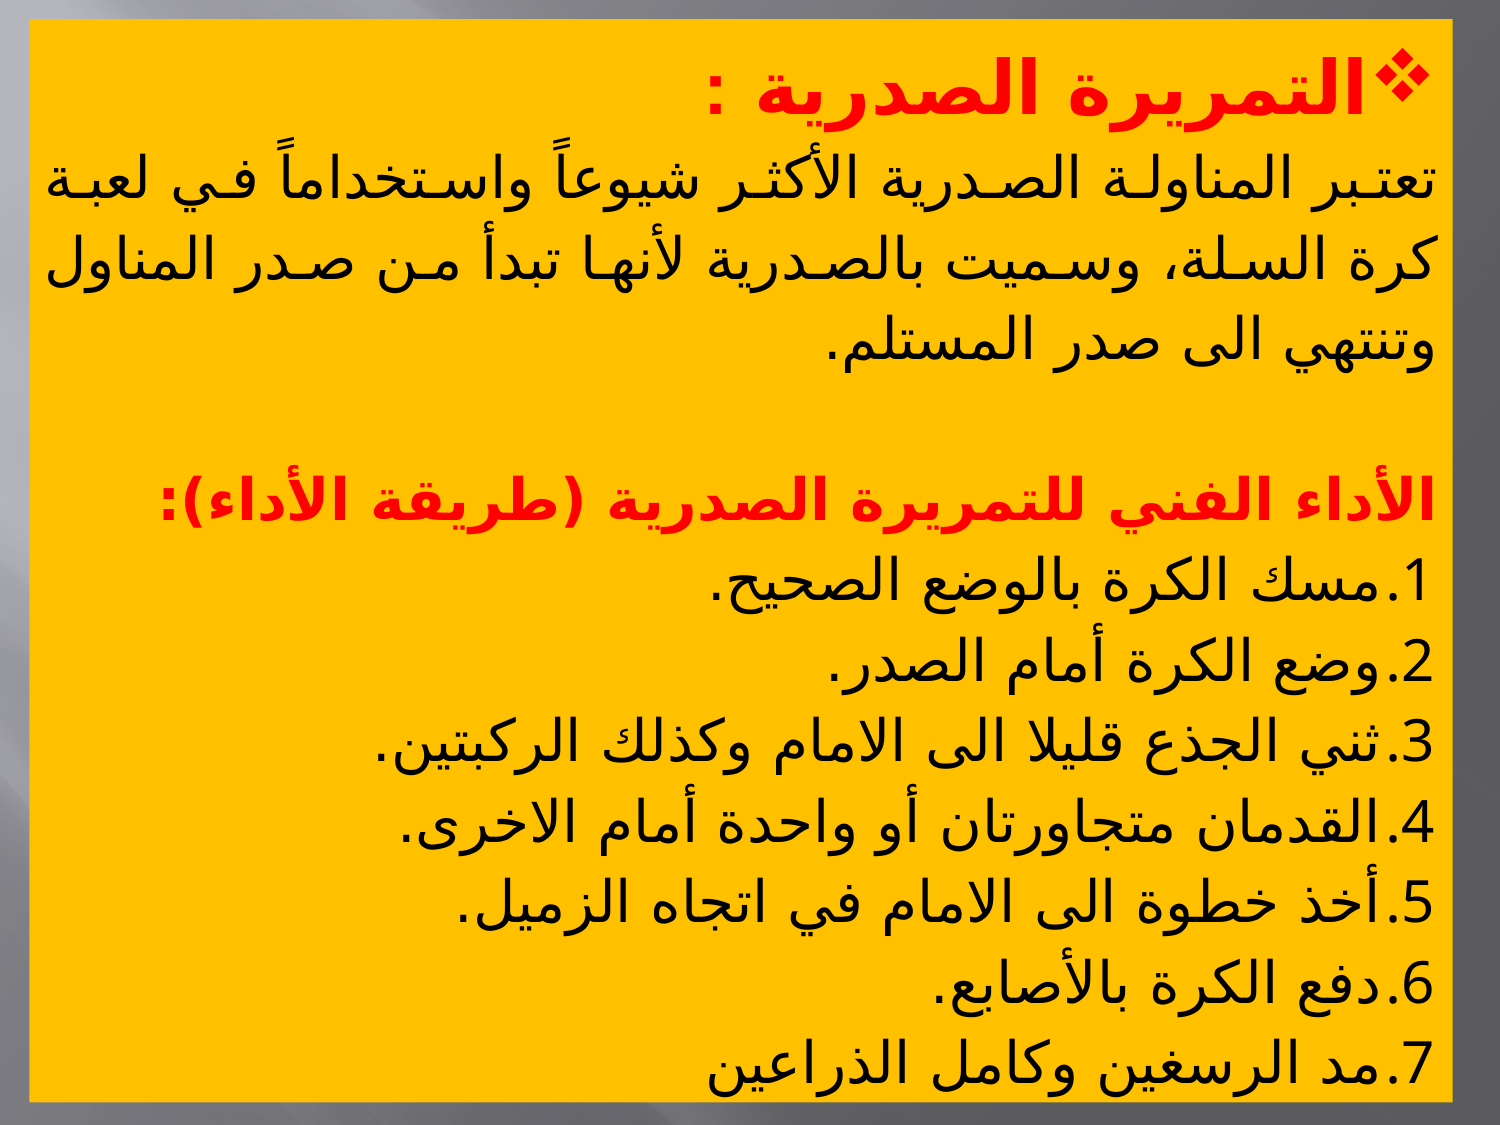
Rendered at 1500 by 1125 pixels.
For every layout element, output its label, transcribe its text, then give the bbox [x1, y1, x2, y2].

text_box التمريرة الصدرية : تعتبر المناولة الصدرية الأكثر شيوعاً واستخداماً في لعبة كرة السلة، وسميت بالصدرية لأنها تبدأ من صدر المناول وتنتهي الى صدر المستلم. الأداء الفني للتمريرة الصدرية (طريقة الأداء): مسك الكرة بالوضع الصحيح. وضع الكرة أمام الصدر. ثني الجذع قليلا الى الامام وكذلك الركبتين. القدمان متجاورتان أو واحدة أمام الاخرى. أخذ خطوة الى الامام في اتجاه الزميل. دفع الكرة بالأصابع. مد الرسغين وكامل الذراعين [29, 19, 1453, 1103]
